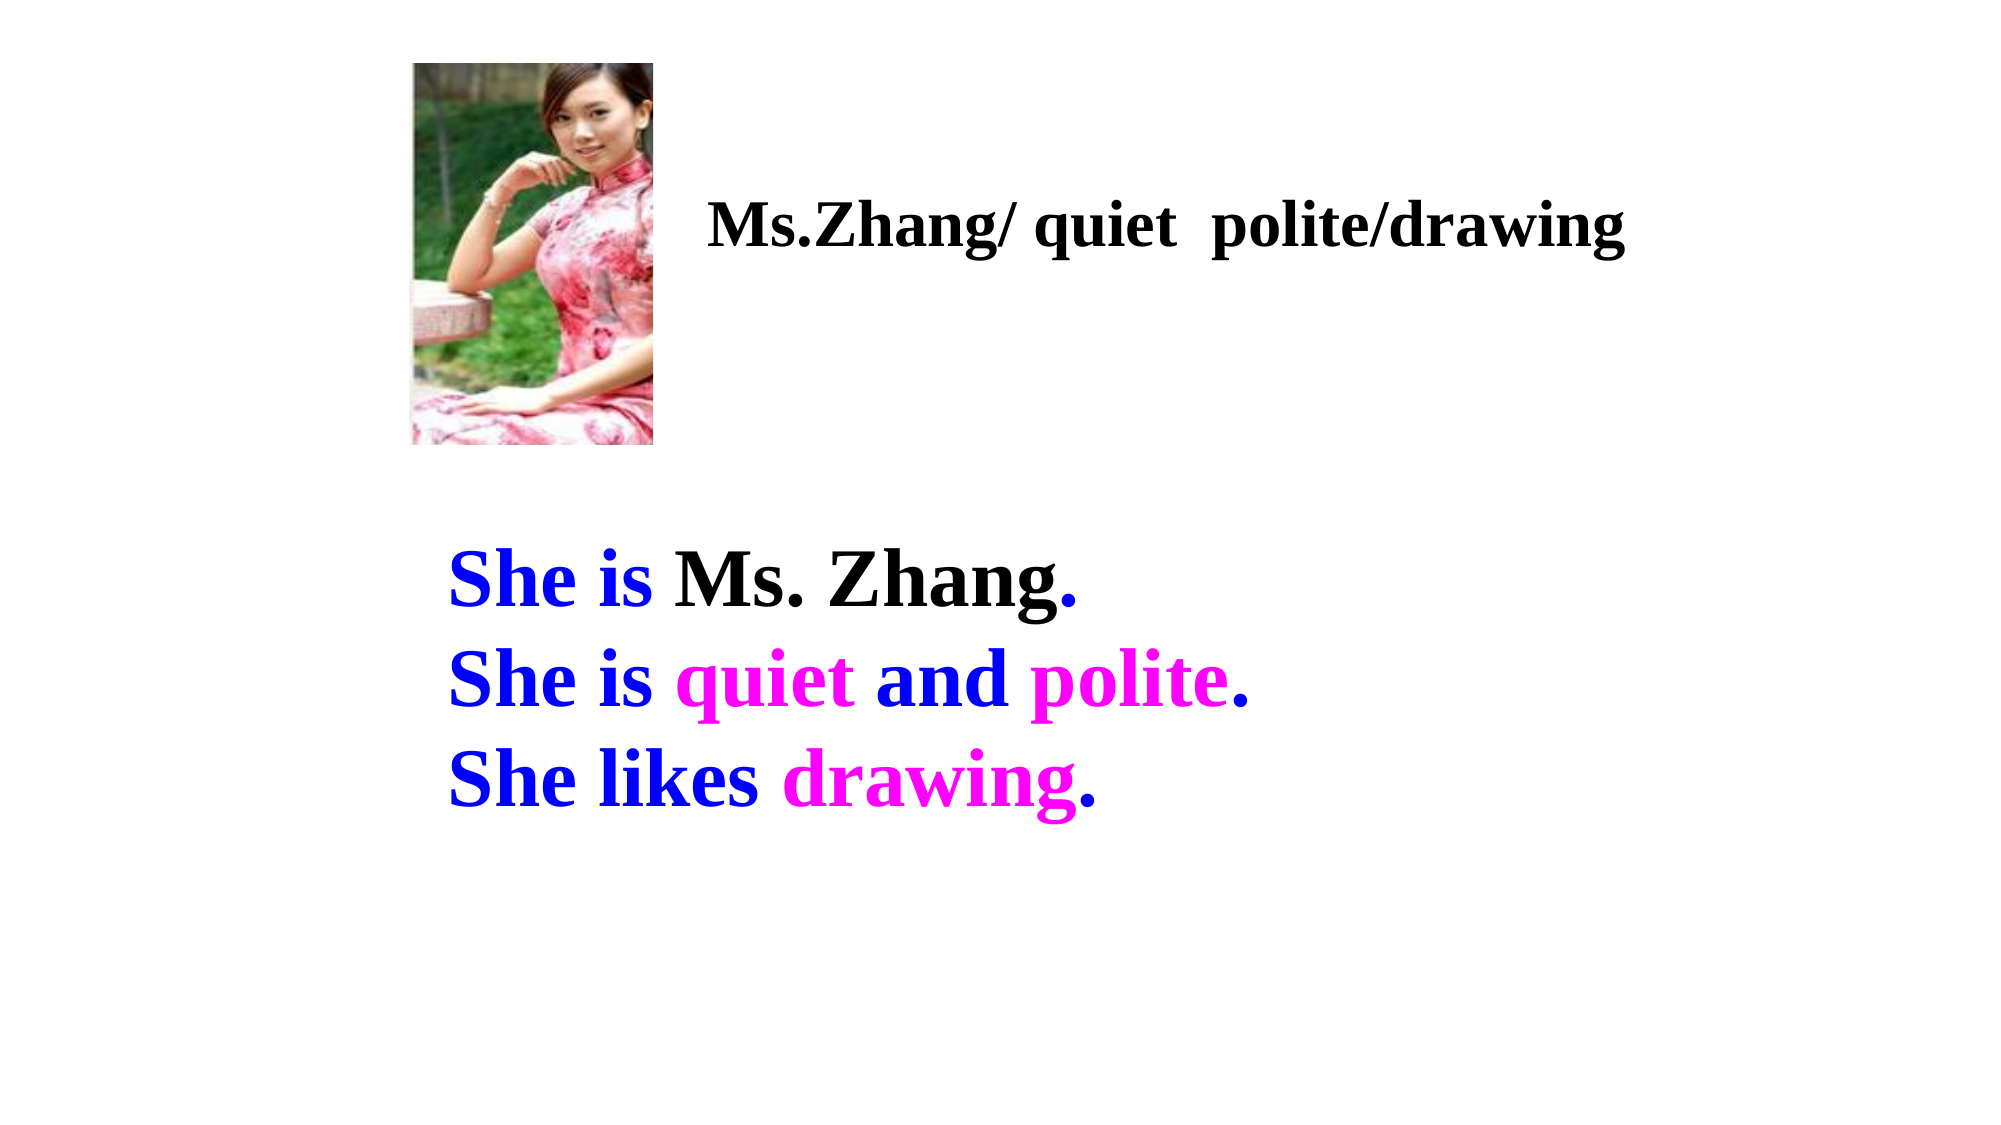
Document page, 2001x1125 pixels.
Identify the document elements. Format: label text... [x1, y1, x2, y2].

picture [409, 54, 654, 445]
text_box She is Ms. Zhang. She is quiet and polite. She likes drawing. [433, 515, 1556, 831]
text_box Ms.Zhang/ quiet polite/drawing [692, 172, 1643, 268]
